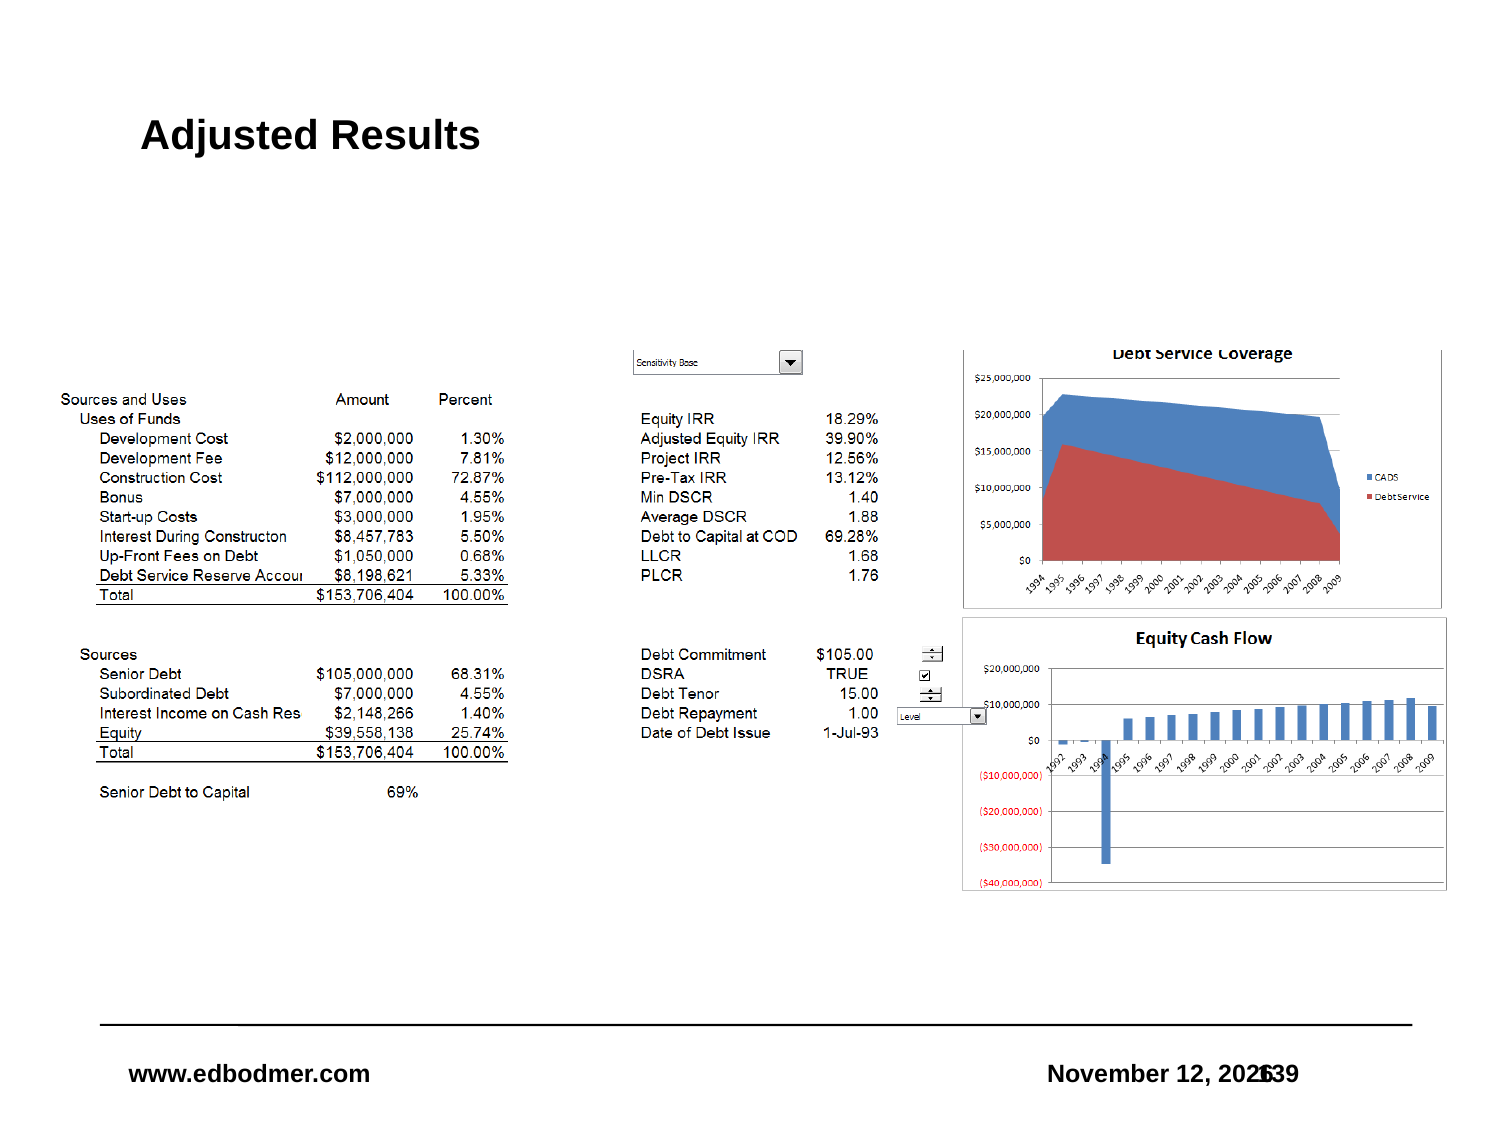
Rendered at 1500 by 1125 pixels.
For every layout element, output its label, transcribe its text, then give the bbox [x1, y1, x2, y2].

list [37, 349, 1468, 899]
title Adjusted Results [124, 99, 1288, 226]
